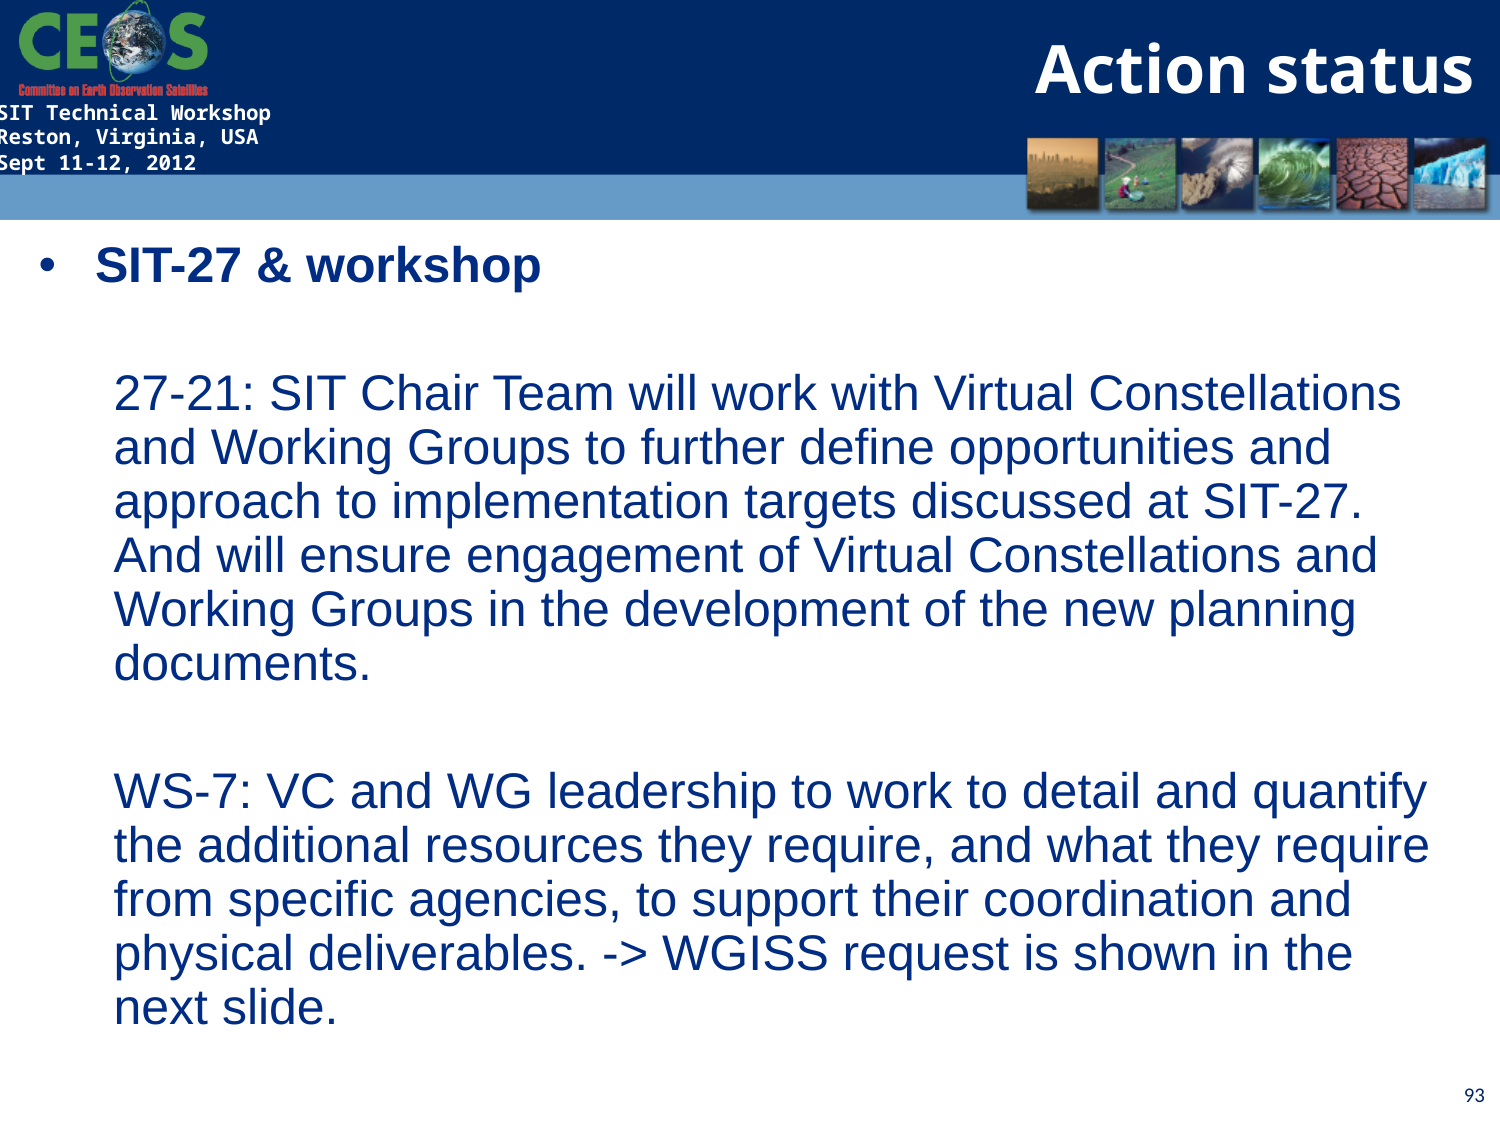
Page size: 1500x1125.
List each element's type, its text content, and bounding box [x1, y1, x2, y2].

text_box SIT-27 & workshop 27-21: SIT Chair Team will work with Virtual Constellations and Working Groups to further define opportunities and approach to implementation targets discussed at SIT-27. And will ensure engagement of Virtual Constellations and Working Groups in the development of the new planning documents. WS-7: VC and WG leadership to work to detail and quantify the additional resources they require, and what they require from specific agencies, to support their coordination and physical deliverables. -> WGISS request is shown in the next slide. [24, 232, 1473, 1074]
picture [0, 0, 1500, 220]
title Action status [216, 16, 1491, 117]
slide_number 93 [1187, 1073, 1500, 1125]
